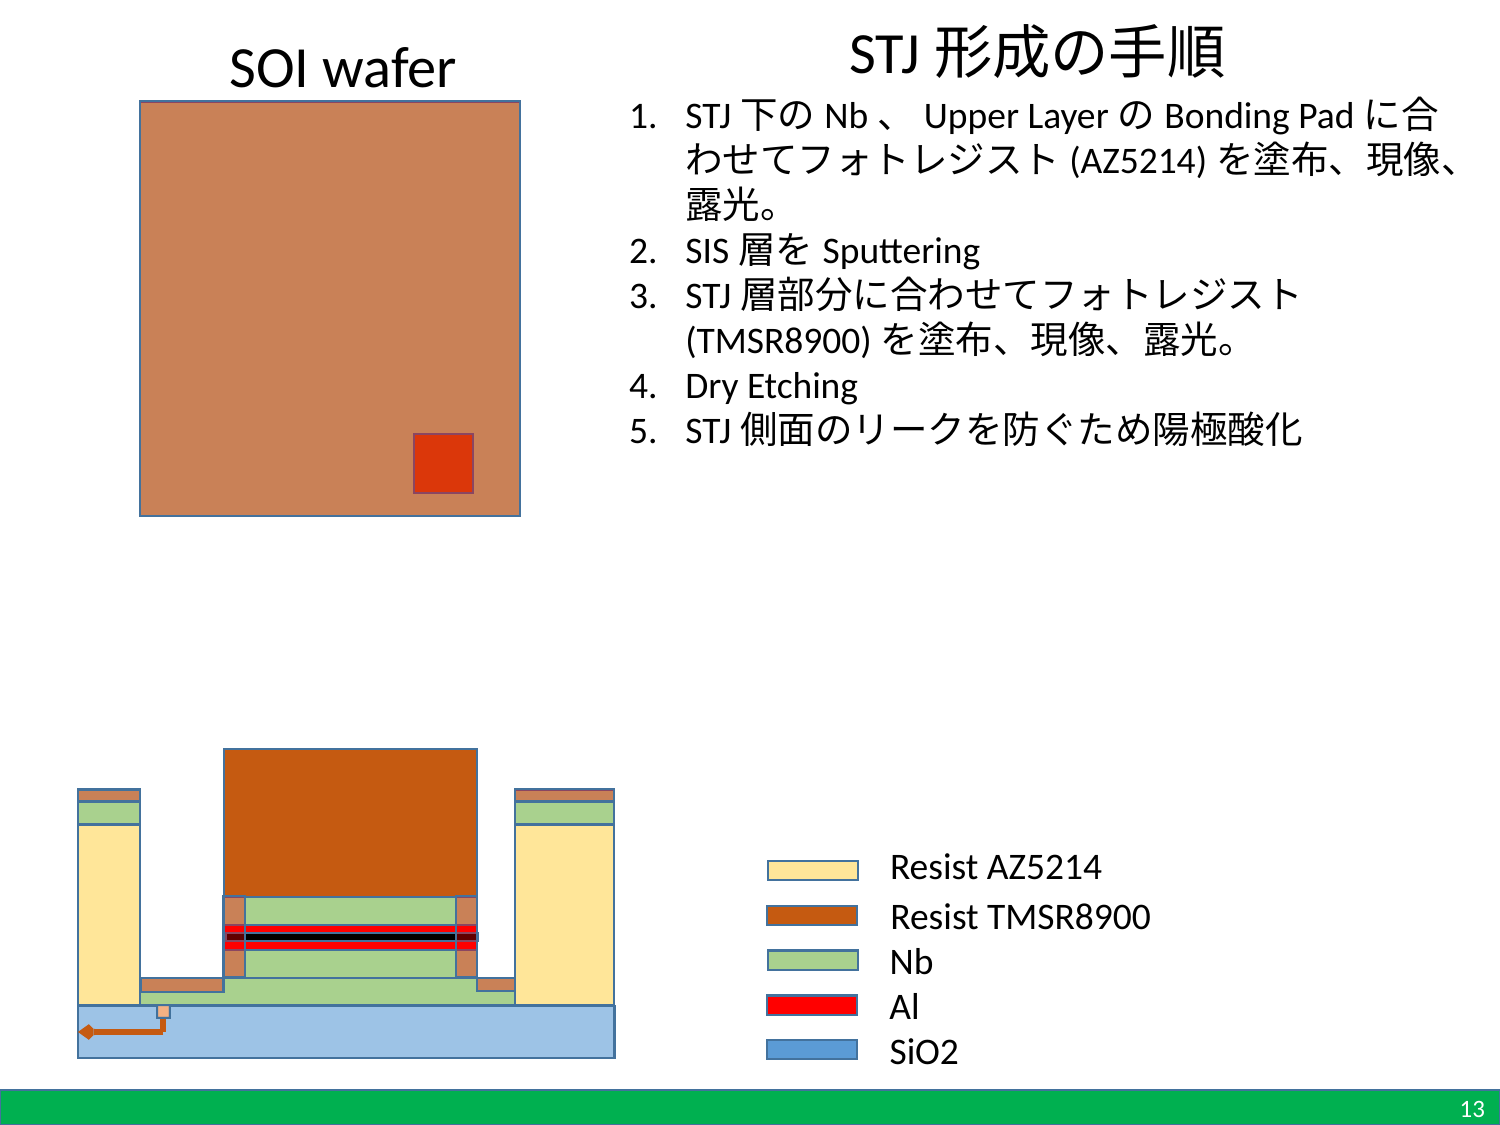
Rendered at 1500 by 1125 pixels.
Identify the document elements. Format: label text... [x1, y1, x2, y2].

text_box [0, 1089, 1162, 1125]
text_box [766, 994, 858, 1016]
text_box SOI wafer [214, 21, 478, 100]
text_box [514, 788, 615, 803]
text_box [140, 977, 225, 993]
text_box [77, 825, 141, 1006]
text_box [246, 898, 455, 926]
text_box [246, 942, 455, 951]
picture [156, 1004, 171, 1019]
text_box [514, 803, 615, 825]
text_box [225, 951, 455, 979]
text_box [223, 748, 478, 898]
text_box [476, 977, 516, 992]
text_box [139, 100, 521, 517]
text_box [766, 1039, 858, 1060]
text_box SiO2 [874, 1019, 975, 1080]
text_box [455, 895, 478, 979]
text_box [766, 905, 858, 926]
text_box Al [874, 974, 935, 1019]
text_box [514, 825, 615, 1006]
text_box Resist AZ5214 [875, 834, 1118, 885]
text_box [139, 977, 516, 1006]
text_box [222, 895, 246, 978]
slide_number 13 [1162, 1077, 1500, 1125]
text_box Nb [874, 929, 949, 990]
text_box [77, 803, 141, 825]
text_box [767, 949, 859, 971]
text_box [77, 789, 141, 803]
text_box [767, 860, 859, 881]
text_box STJ下のNb、Upper LayerのBonding Padに合わせてフォトレジスト(AZ5214)を塗布、現像、露光。 SIS層をSputtering STJ層部分に合わせてフォトレジスト(TMSR8900)を塗布、現像、露光。 Dry Etching STJ側面のリークを防ぐため陽極酸化 [614, 83, 1478, 548]
text_box [246, 926, 455, 932]
text_box Resist TMSR8900 [875, 885, 1167, 945]
text_box [77, 1005, 616, 1059]
text_box STJ形成の手順 [642, 7, 1433, 83]
text_box [246, 932, 455, 942]
